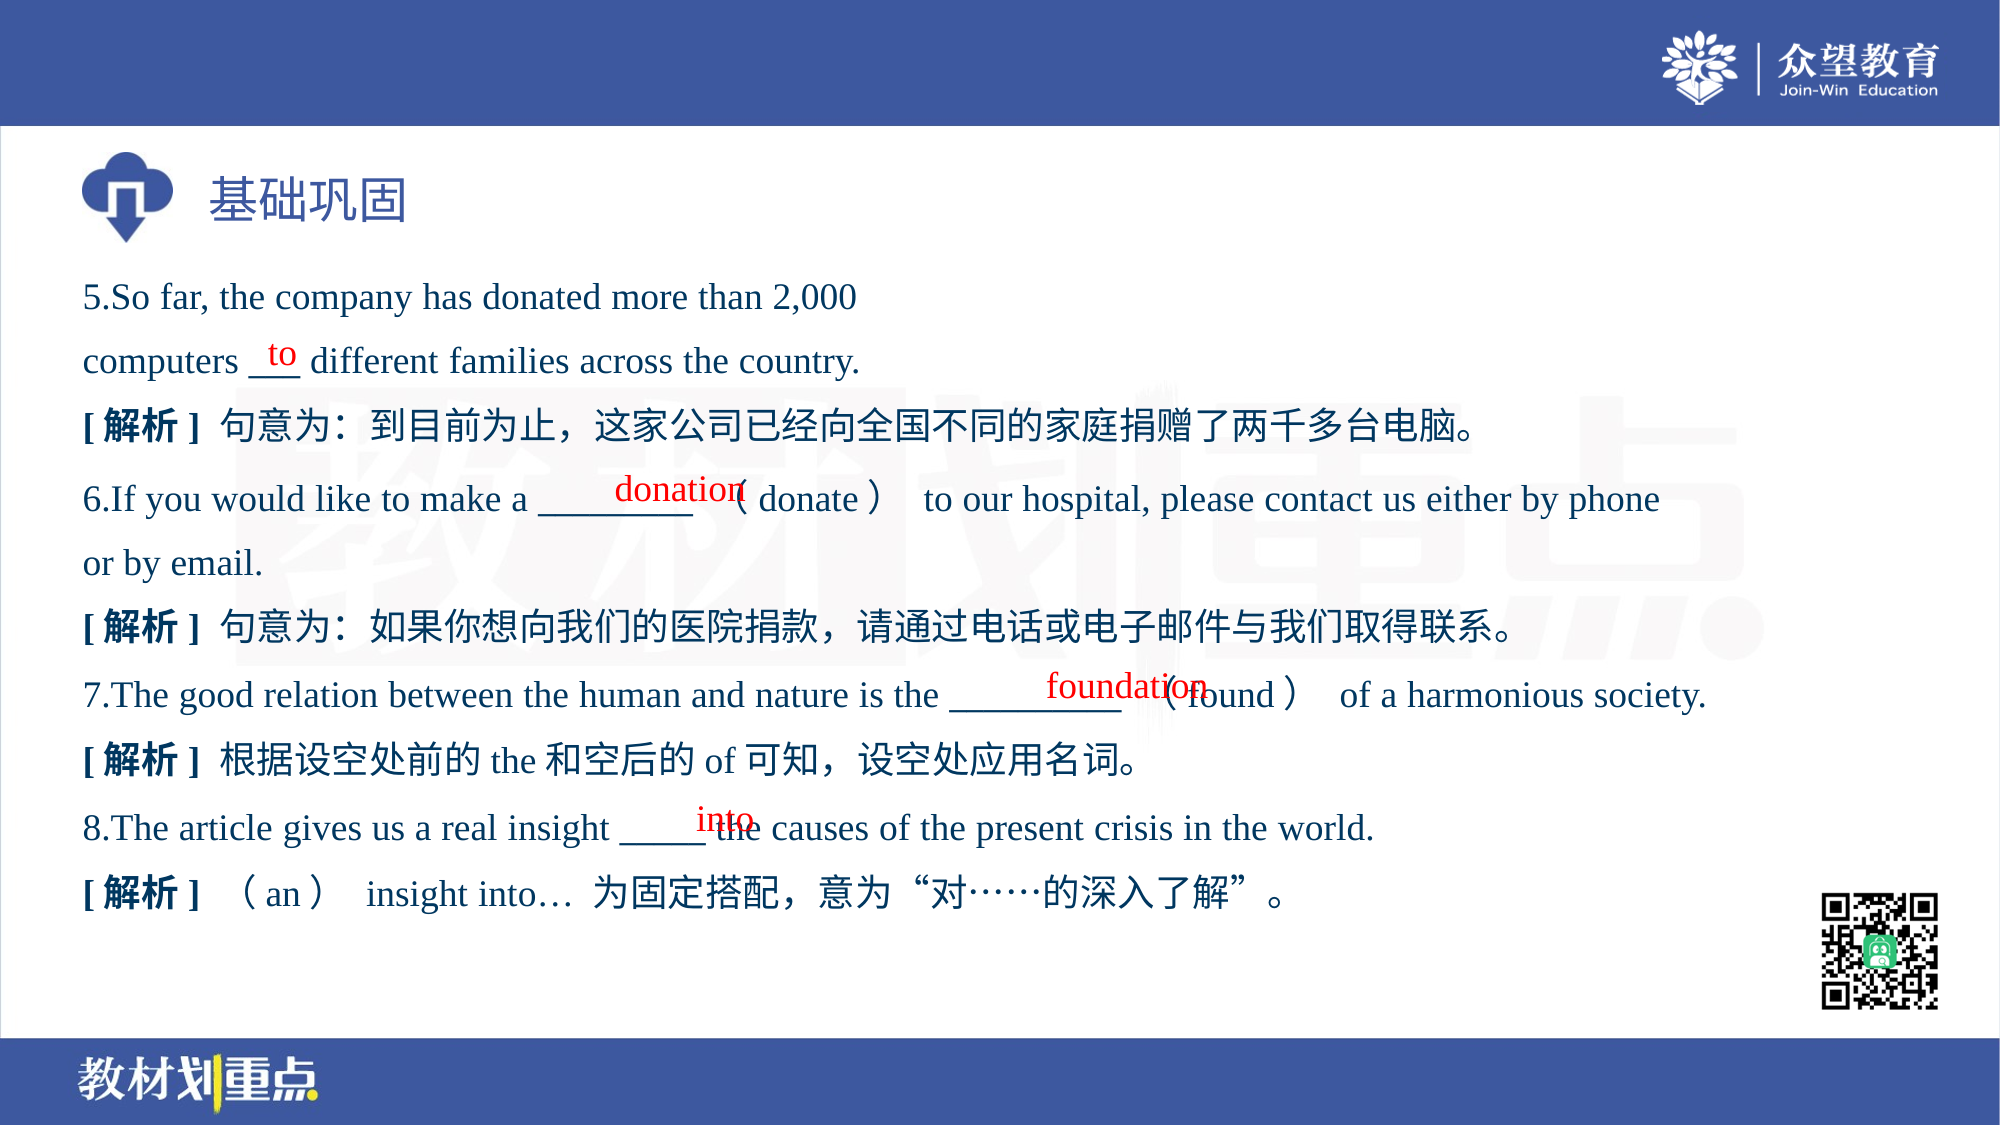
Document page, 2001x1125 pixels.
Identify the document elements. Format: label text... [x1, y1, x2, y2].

text_box 6.If you would like to make a _________ （donate） to our hospital, please contact us either by phone or by email. [82, 449, 1817, 577]
text_box foundation [1032, 641, 1223, 700]
text_box donation [601, 444, 760, 503]
text_box [解析] （an） insight into… 为固定搭配，意为“对……的深入了解”。 [82, 849, 1817, 908]
picture [0, 0, 2000, 1125]
text_box into [682, 774, 769, 833]
text_box [解析] 句意为：到目前为止，这家公司已经向全国不同的家庭捐赠了两千多台电脑。 [82, 382, 1817, 441]
text_box 7.The good relation between the human and nature is the __________ （found） of a harmonious society. [82, 650, 1838, 708]
text_box [解析] 句意为：如果你想向我们的医院捐款，请通过电话或电子邮件与我们取得联系。 [82, 583, 1817, 642]
text_box to [254, 308, 311, 367]
text_box [解析] 根据设空处前的the和空后的of可知，设空处应用名词。 [82, 716, 1817, 775]
text_box 5.So far, the company has donated more than 2,000 computers ___ different families across the country. [82, 247, 1817, 375]
text_box 8.The article gives us a real insight _____ the causes of the present crisis in the world. [82, 783, 1817, 841]
